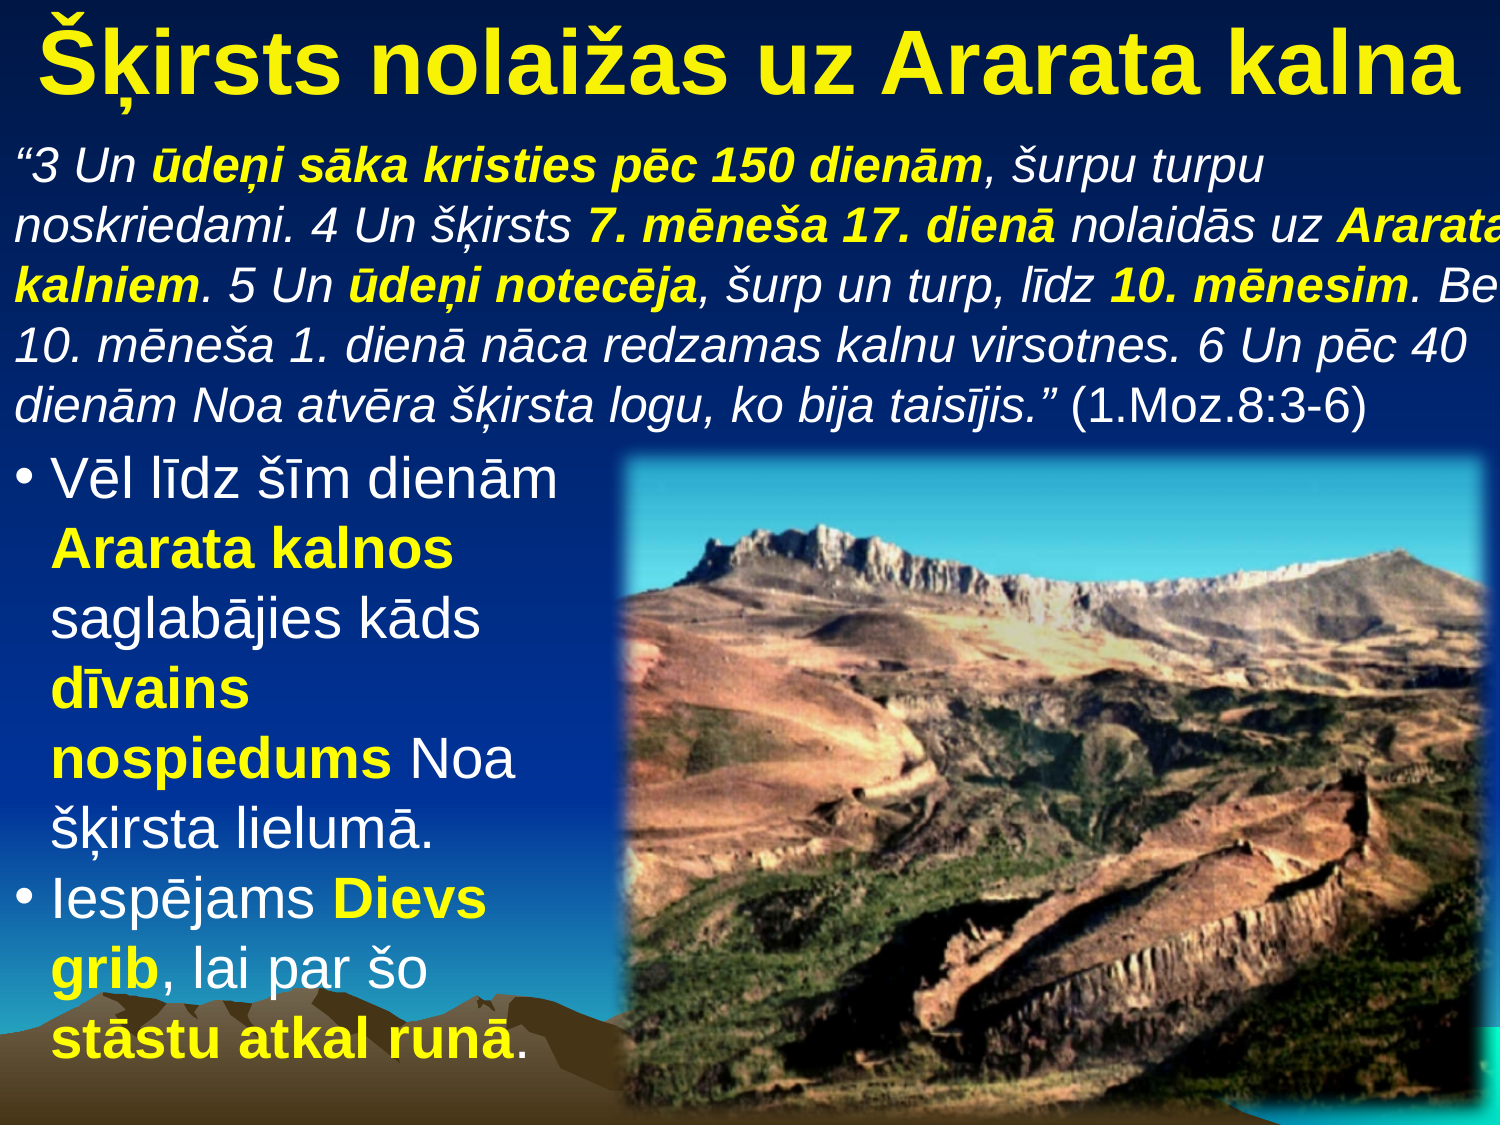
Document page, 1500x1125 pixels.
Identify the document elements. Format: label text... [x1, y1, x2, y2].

text_box “3 Un ūdeņi sāka kristies pēc 150 dienām, šurpu turpu noskriedami. 4 Un šķirsts 7. mēneša 17. dienā nolaidās uz Ararata kalniem. 5 Un ūdeņi notecēja, šurp un turp, līdz 10. mēnesim. Bet 10. mēneša 1. dienā nāca redzamas kalnu virsotnes. 6 Un pēc 40 dienām Noa atvēra šķirsta logu, ko bija taisījis.” (1.Moz.8:3-6) [0, 125, 1500, 438]
title Šķirsts nolaižas uz Ararata kalna [0, 0, 1500, 117]
text_box Vēl līdz šīm dienām Ararata kalnos saglabājies kāds dīvains nospiedums Noa šķirsta lielumā. Iespējams Dievs grib, lai par šo stāstu atkal runā. [0, 432, 620, 1078]
picture [607, 439, 1500, 1125]
